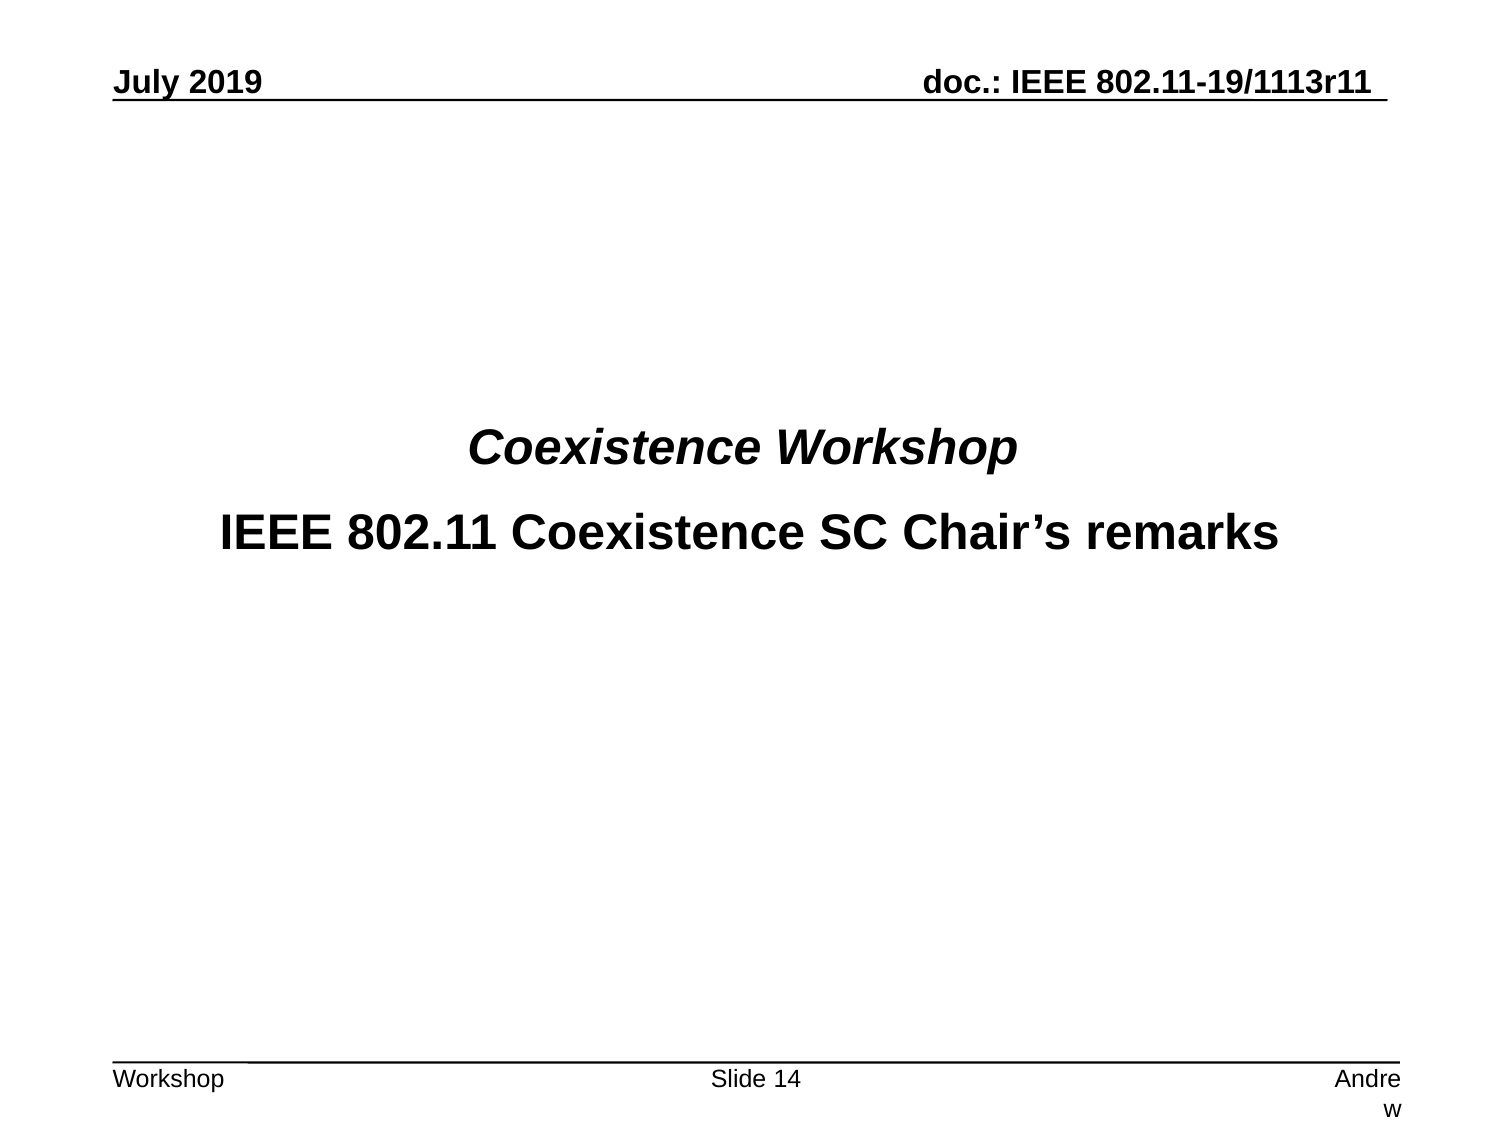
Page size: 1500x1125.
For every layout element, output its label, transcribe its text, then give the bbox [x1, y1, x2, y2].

slide_number Slide 14 [709, 1061, 803, 1093]
footer Andrew Myles, Cisco [1320, 1061, 1402, 1093]
list Coexistence Workshop IEEE 802.11 Coexistence SC Chair’s remarks [112, 324, 1388, 650]
